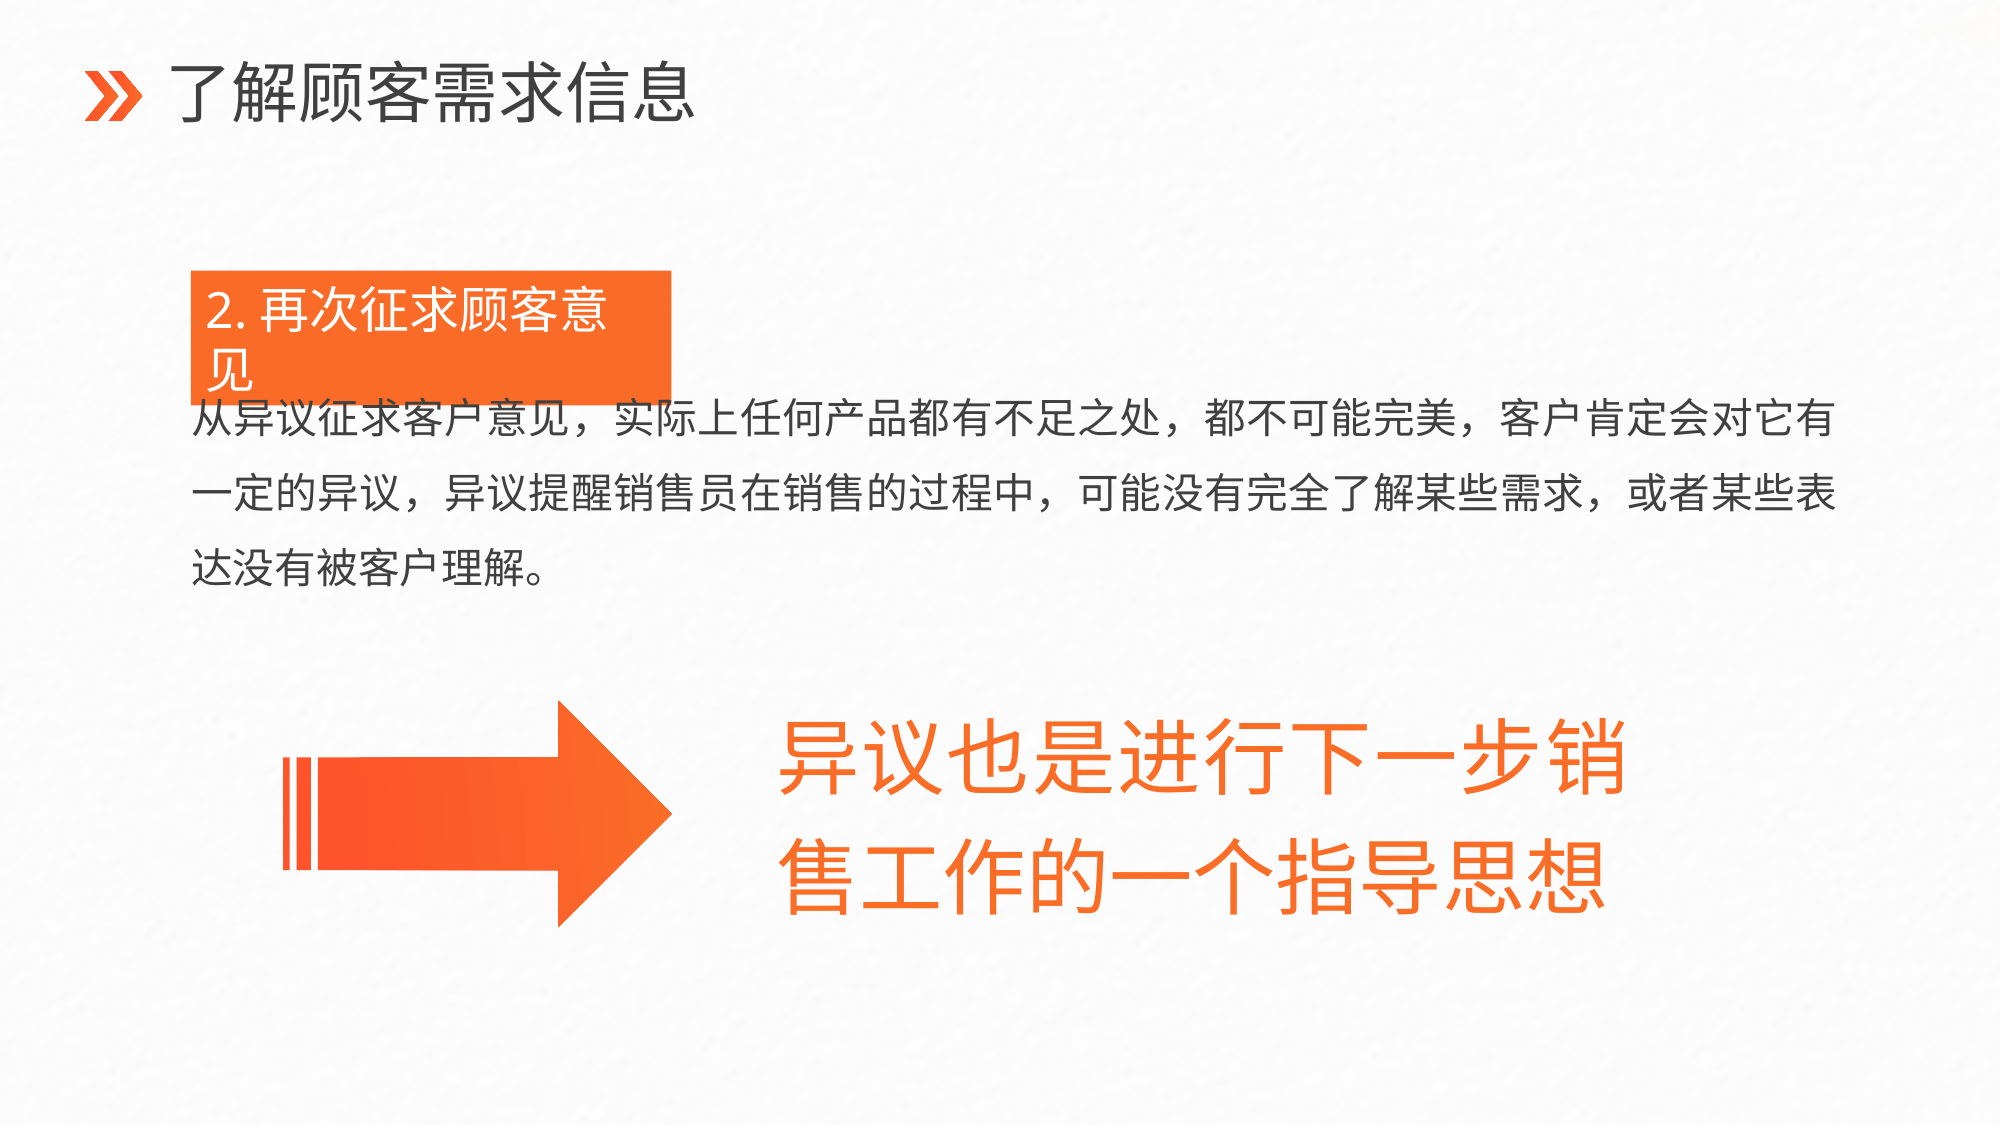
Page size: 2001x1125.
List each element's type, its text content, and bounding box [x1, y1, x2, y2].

text_box 从异议征求客户意见，实际上任何产品都有不足之处，都不可能完美，客户肯定会对它有一定的异议，异议提醒销售员在销售的过程中，可能没有完全了解某些需求，或者某些表达没有被客户理解。 [176, 359, 1852, 599]
text_box 2.再次征求顾客意见 [190, 270, 672, 359]
text_box 了解顾客需求信息 [150, 43, 714, 139]
text_box 异议也是进行下一步销售工作的一个指导思想 [761, 677, 1643, 933]
text_box [296, 756, 312, 871]
text_box [282, 756, 291, 871]
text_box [84, 71, 143, 121]
text_box [316, 698, 673, 930]
